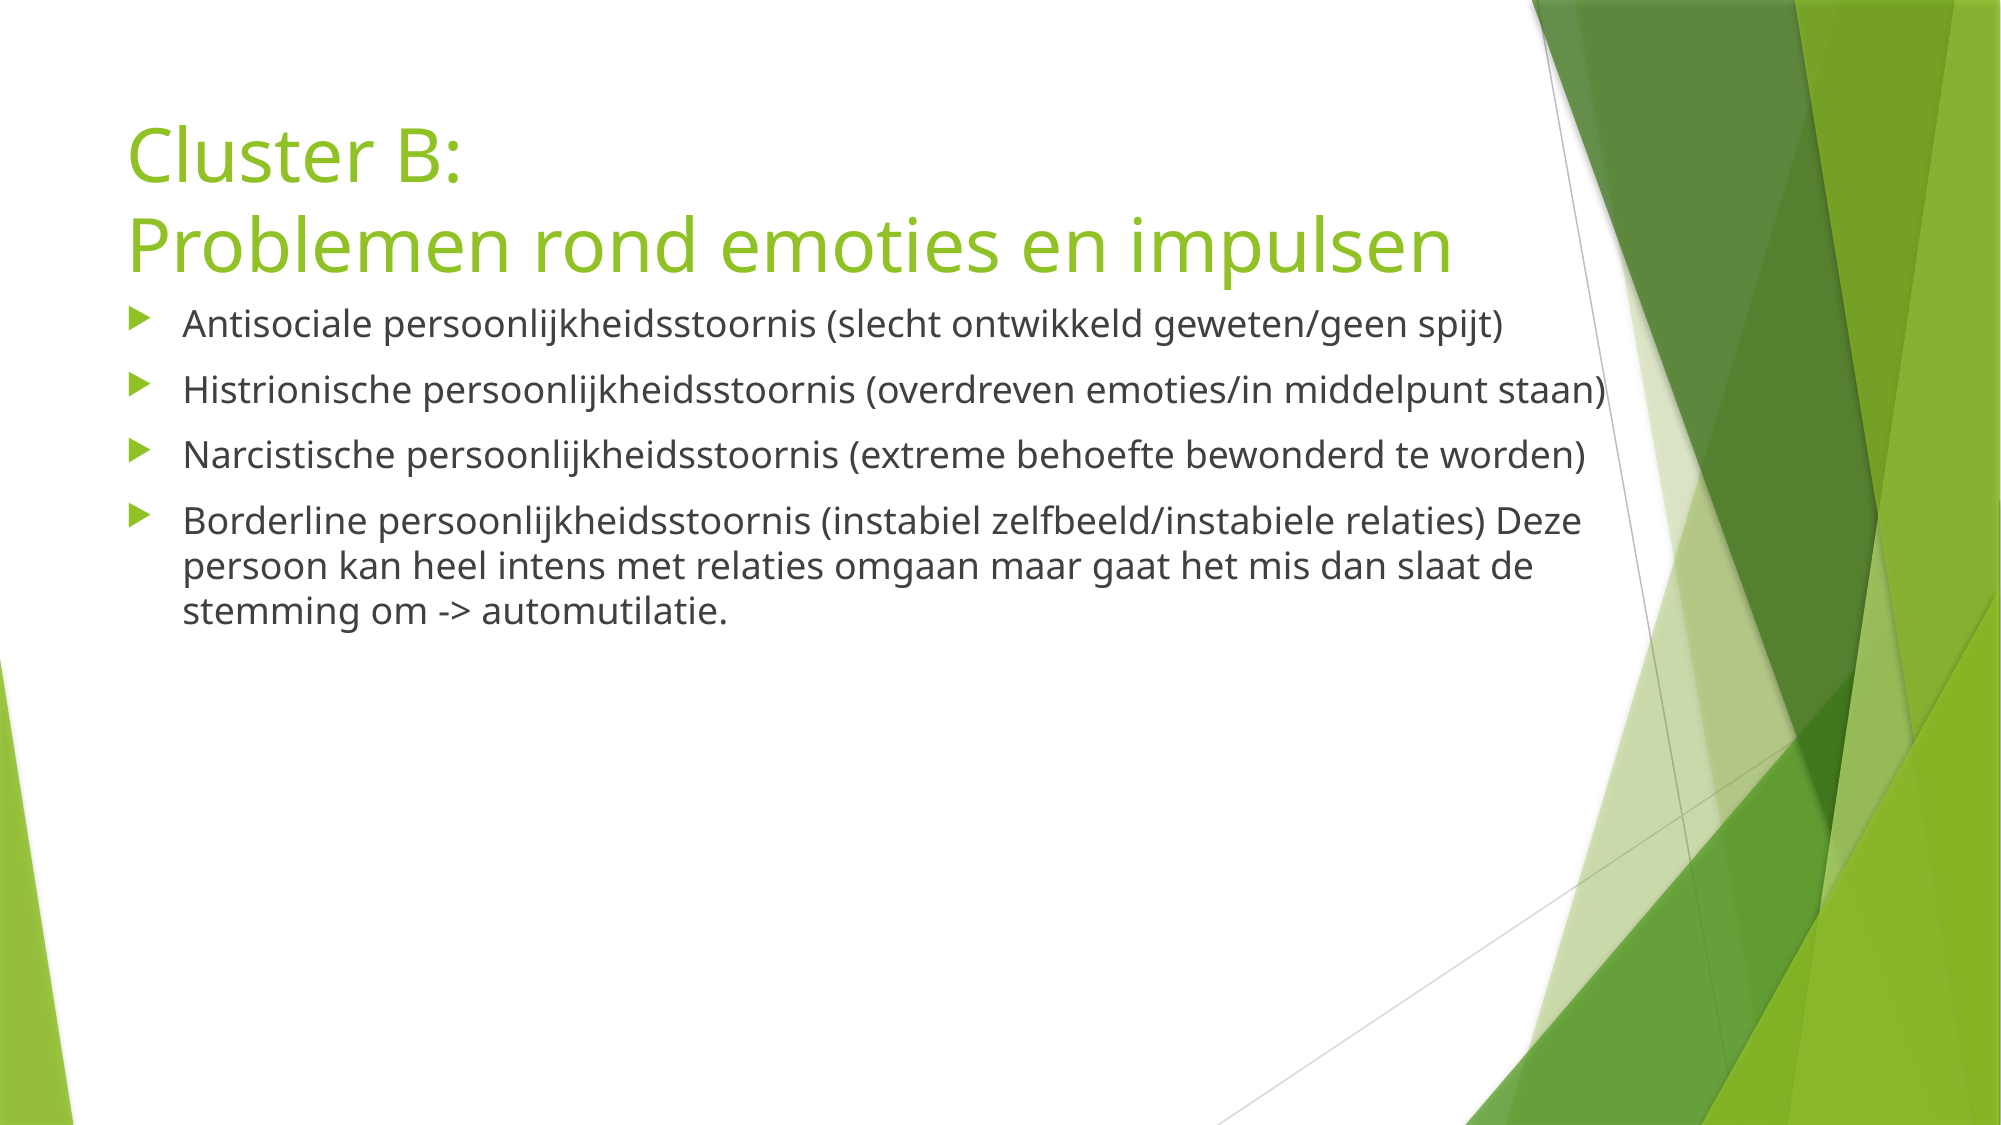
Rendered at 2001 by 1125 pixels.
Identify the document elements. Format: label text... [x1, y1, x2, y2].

title Cluster B: Problemen rond emoties en impulsen [111, 99, 1522, 292]
list Antisociale persoonlijkheidsstoornis (slecht ontwikkeld geweten/geen spijt) Histrionische persoonlijkheidsstoornis (overdreven emoties/in middelpunt staan) Narcistische persoonlijkheidsstoornis (extreme behoefte bewonderd te worden) Borderline persoonlijkheidsstoornis (instabiel zelfbeeld/instabiele relaties) Deze persoon kan heel intens met relaties omgaan maar gaat het mis dan slaat de stemming om -> automutilatie. [111, 292, 1650, 929]
